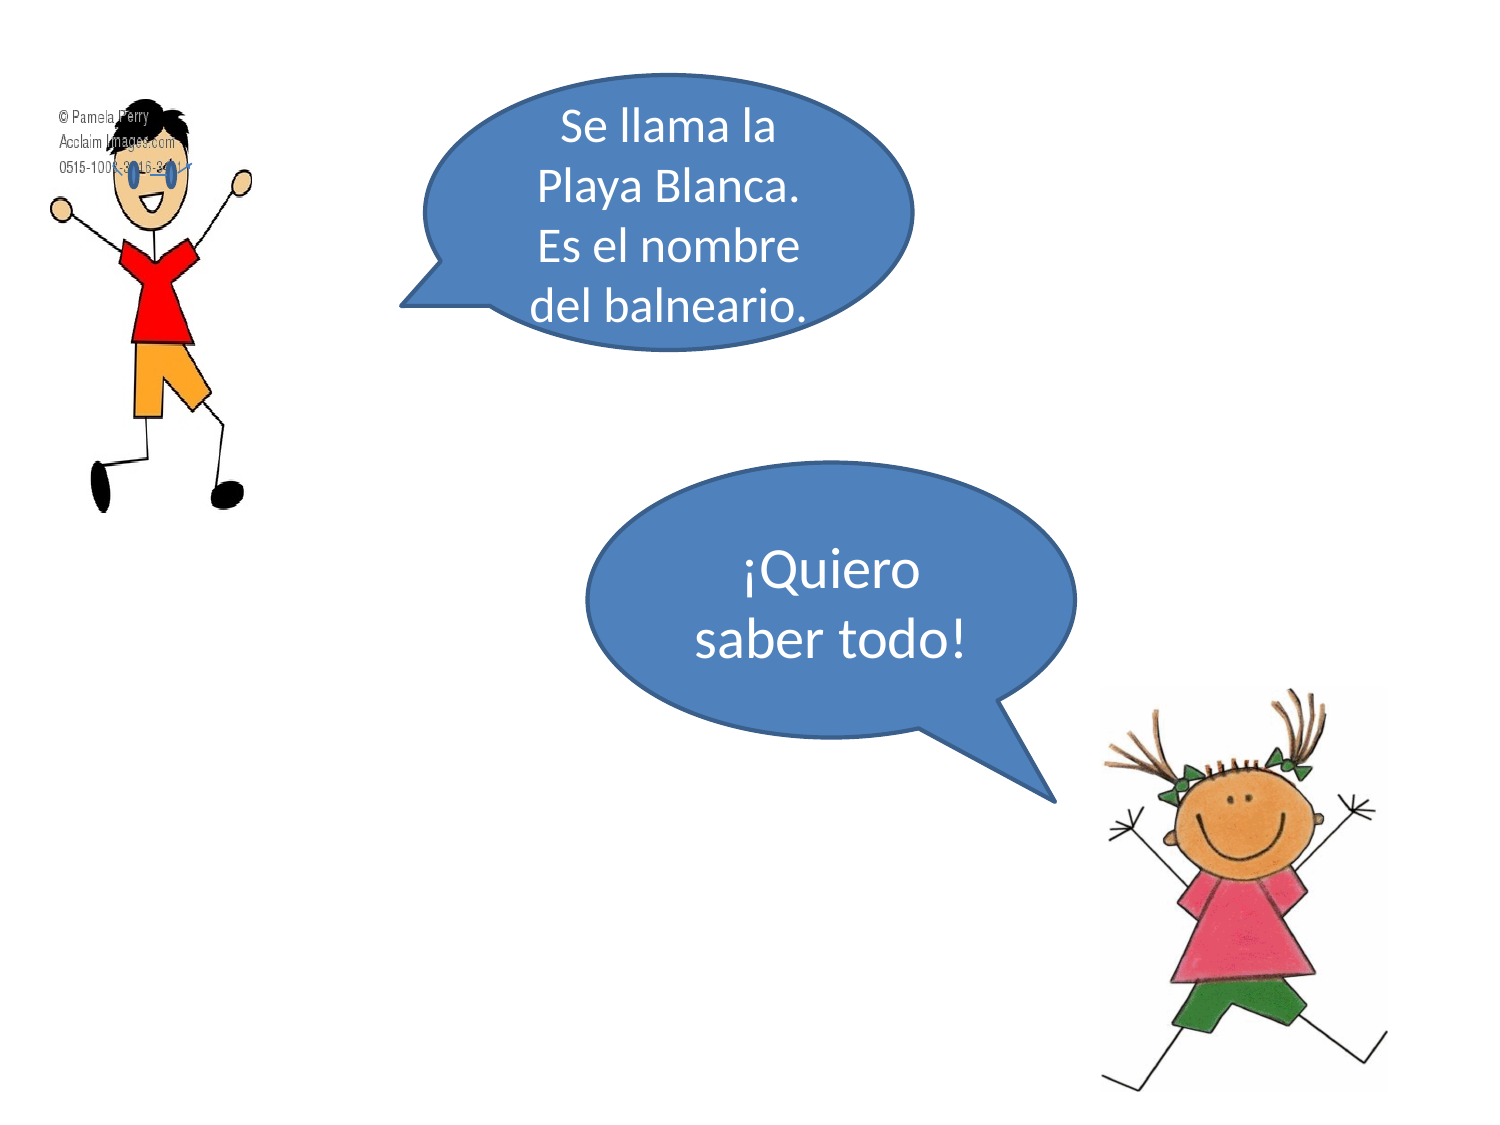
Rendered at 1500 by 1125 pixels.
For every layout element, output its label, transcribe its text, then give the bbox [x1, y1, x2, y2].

picture [1099, 687, 1388, 1092]
picture [49, 99, 252, 513]
text_box ¡Quiero saber todo! [585, 460, 1078, 804]
text_box Se llama la Playa Blanca. Es el nombre del balneario. [399, 72, 915, 353]
